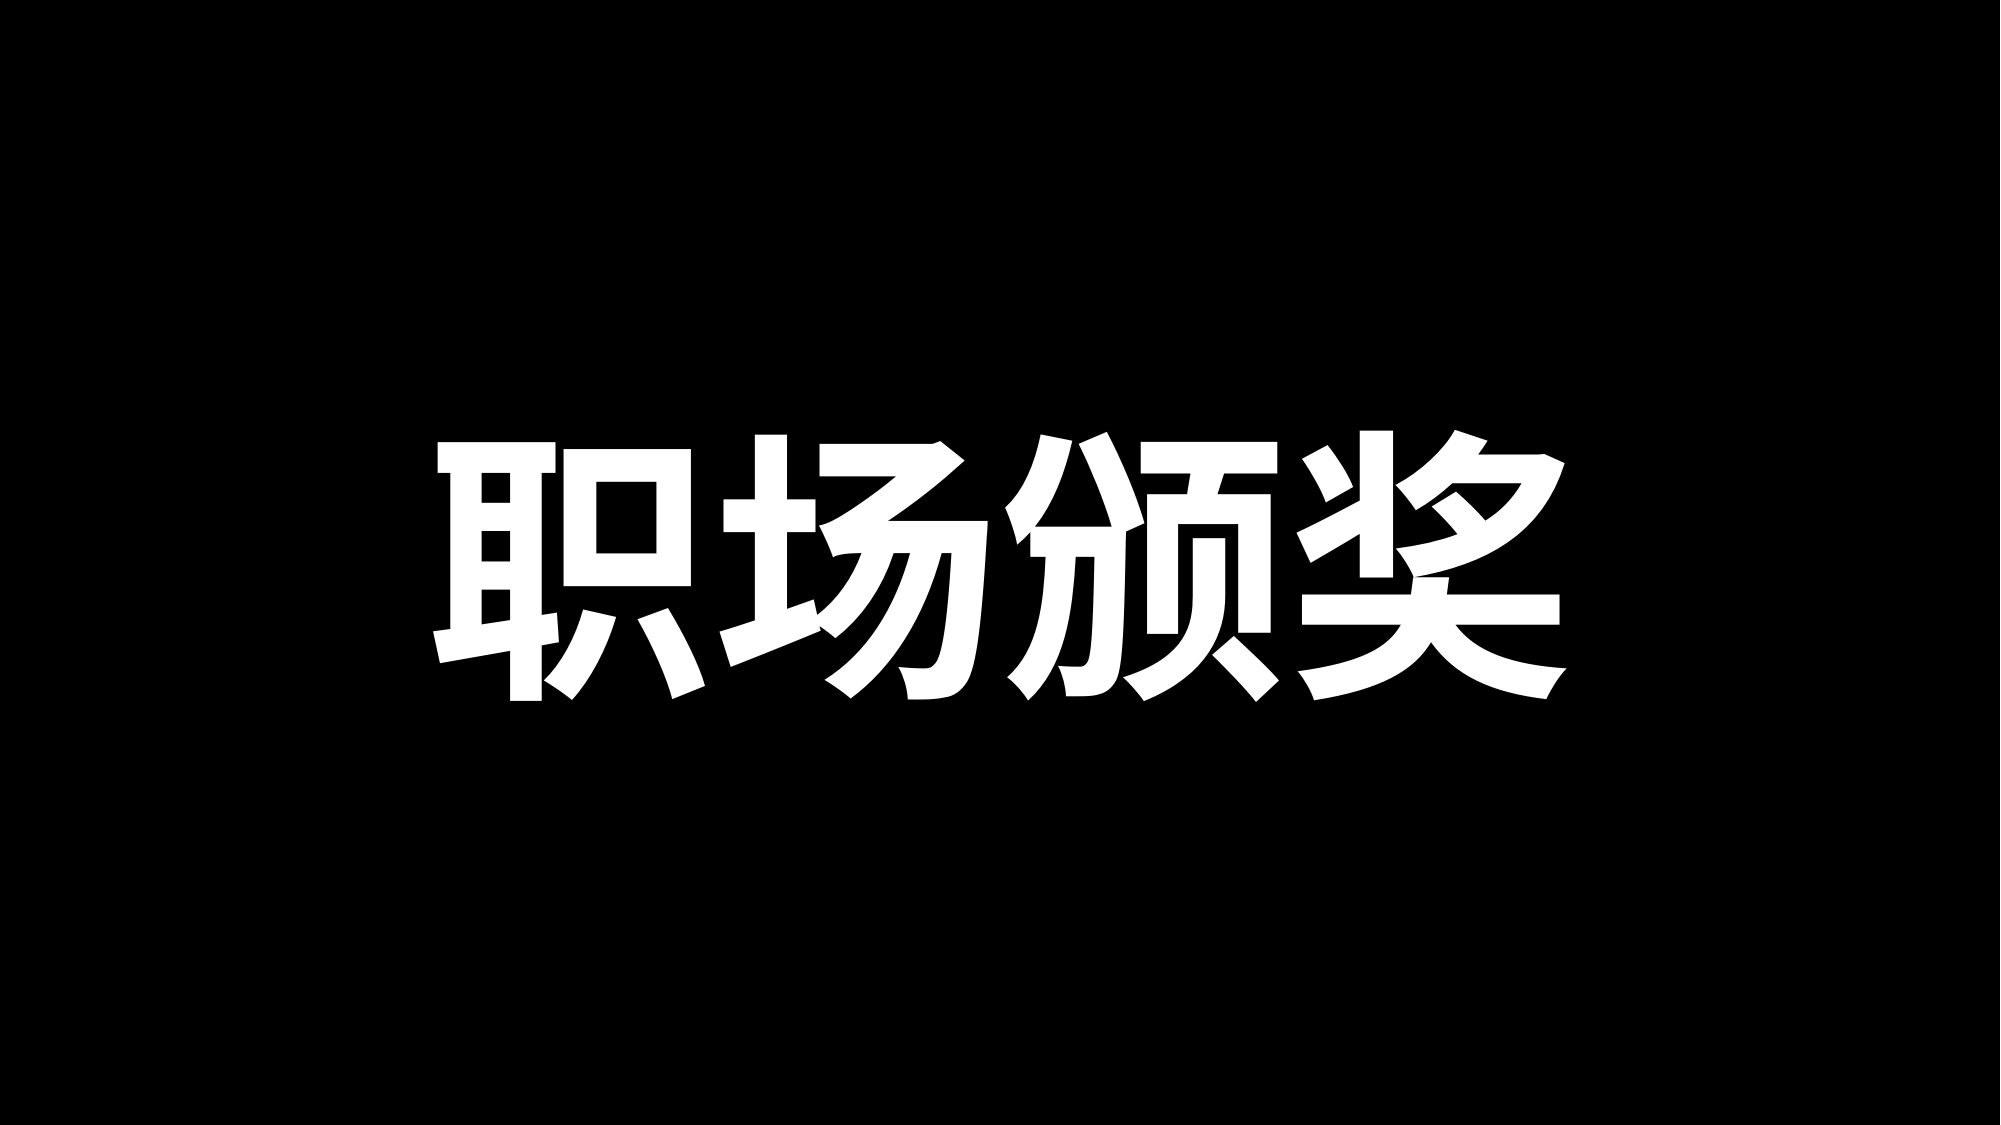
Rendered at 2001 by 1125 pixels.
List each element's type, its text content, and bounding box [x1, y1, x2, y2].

text_box 职场颁奖 [325, 380, 1675, 741]
